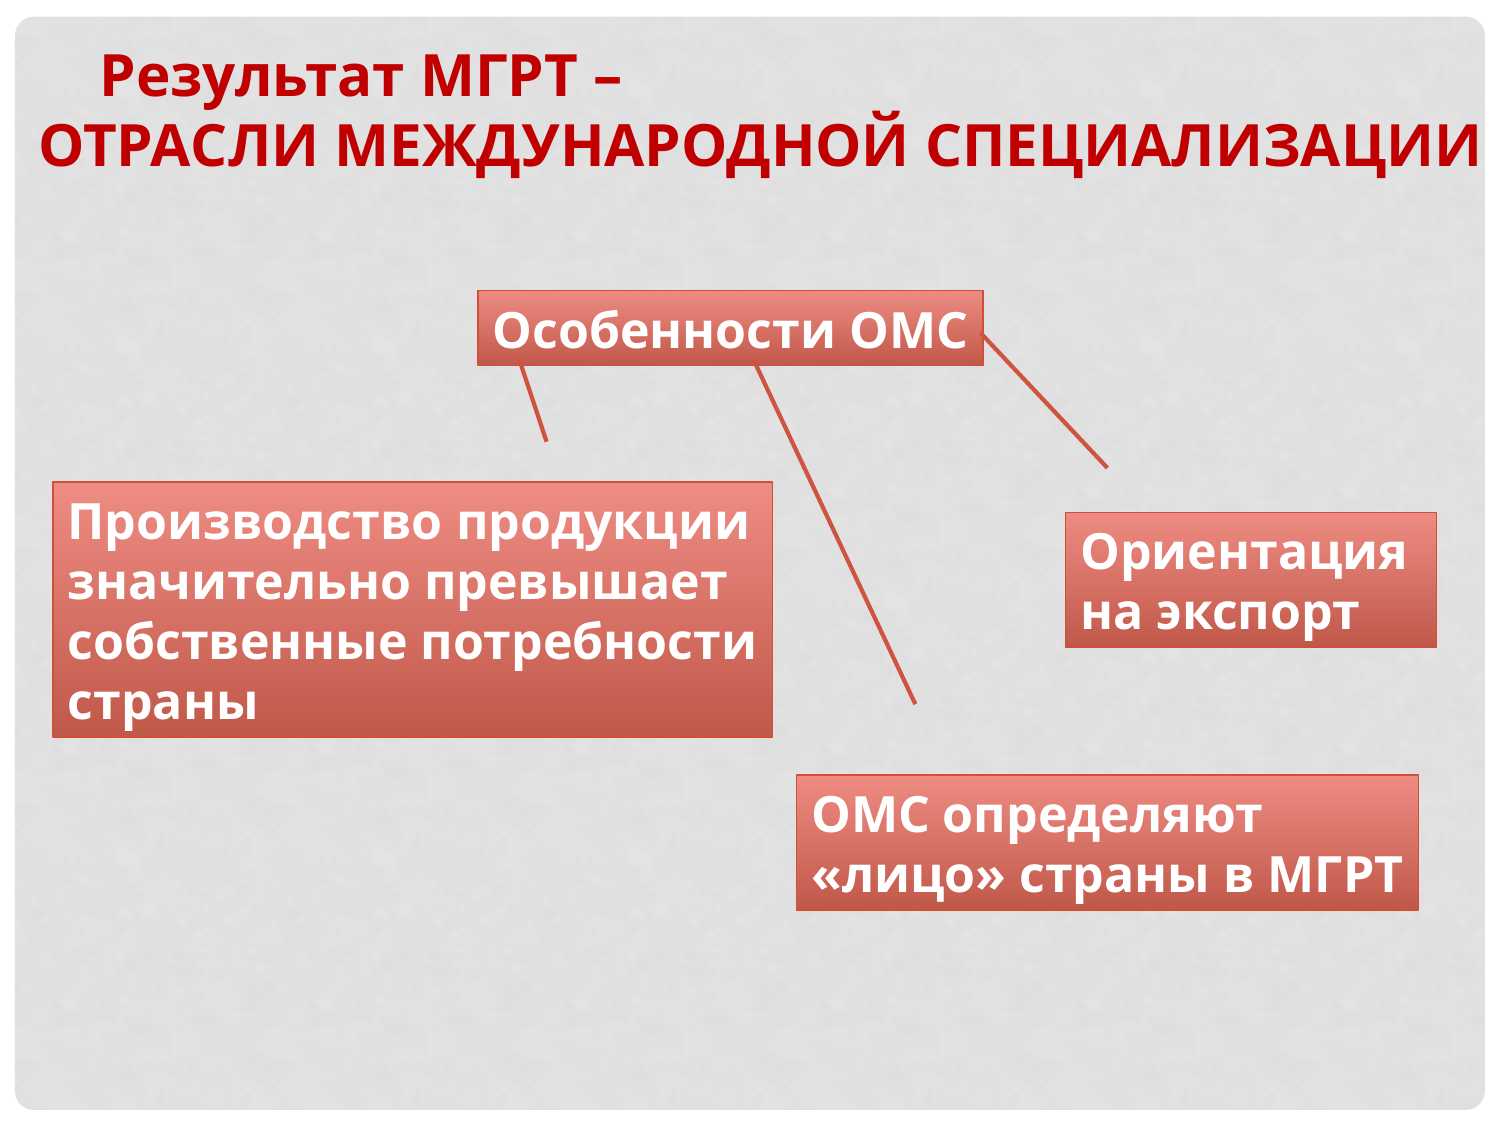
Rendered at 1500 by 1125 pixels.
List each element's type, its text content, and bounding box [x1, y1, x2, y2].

text_box Производство продукции значительно превышает собственные потребности страны [52, 481, 773, 738]
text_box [752, 358, 916, 705]
text_box Результат МГРТ – ОТРАСЛИ МЕЖДУНАРОДНОЙ СПЕЦИАЛИЗАЦИИ [8, 30, 1498, 186]
text_box Особенности ОМС [477, 290, 984, 366]
text_box Ориентация на экспорт [1065, 512, 1437, 648]
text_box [980, 332, 1108, 469]
text_box ОМС определяют «лицо» страны в МГРТ [796, 774, 1419, 911]
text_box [518, 358, 547, 443]
